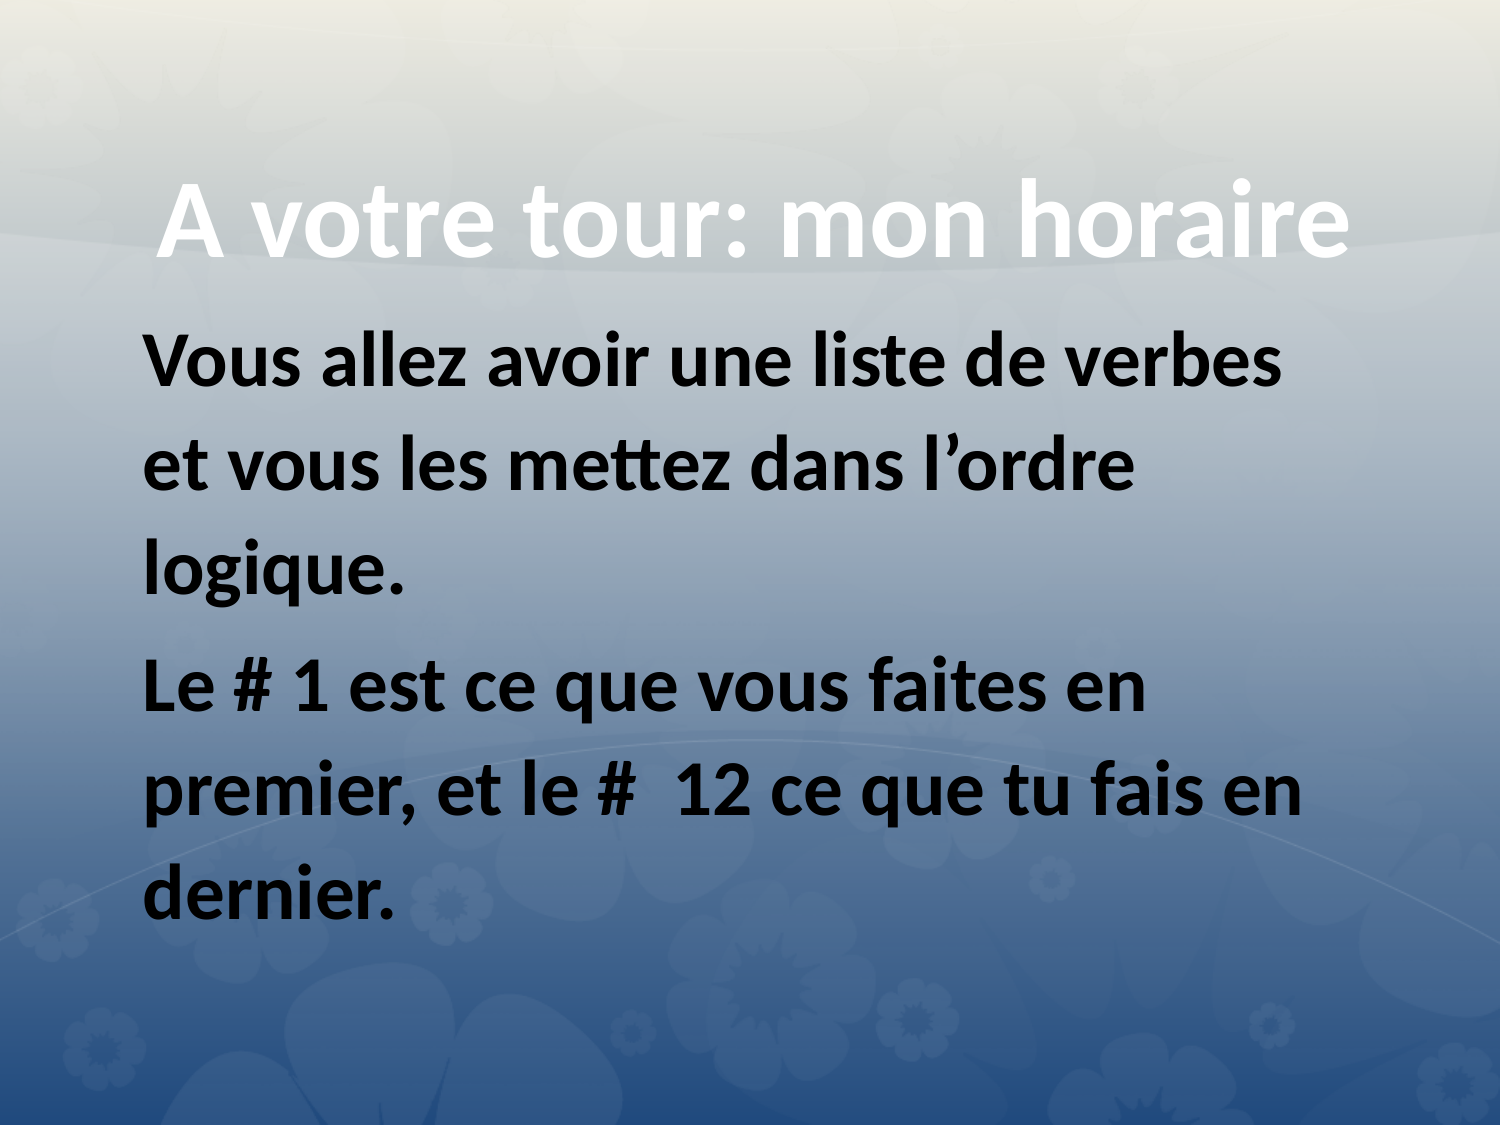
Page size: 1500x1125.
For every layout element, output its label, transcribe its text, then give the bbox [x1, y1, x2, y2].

title A votre tour: mon horaire [132, 88, 1377, 291]
subtitle Vous allez avoir une liste de verbes et vous les mettez dans l’ordre logique. Le # 1 est ce que vous faites en premier, et le # 12 ce que tu fais en dernier. [127, 290, 1372, 948]
picture [0, 0, 1500, 1125]
